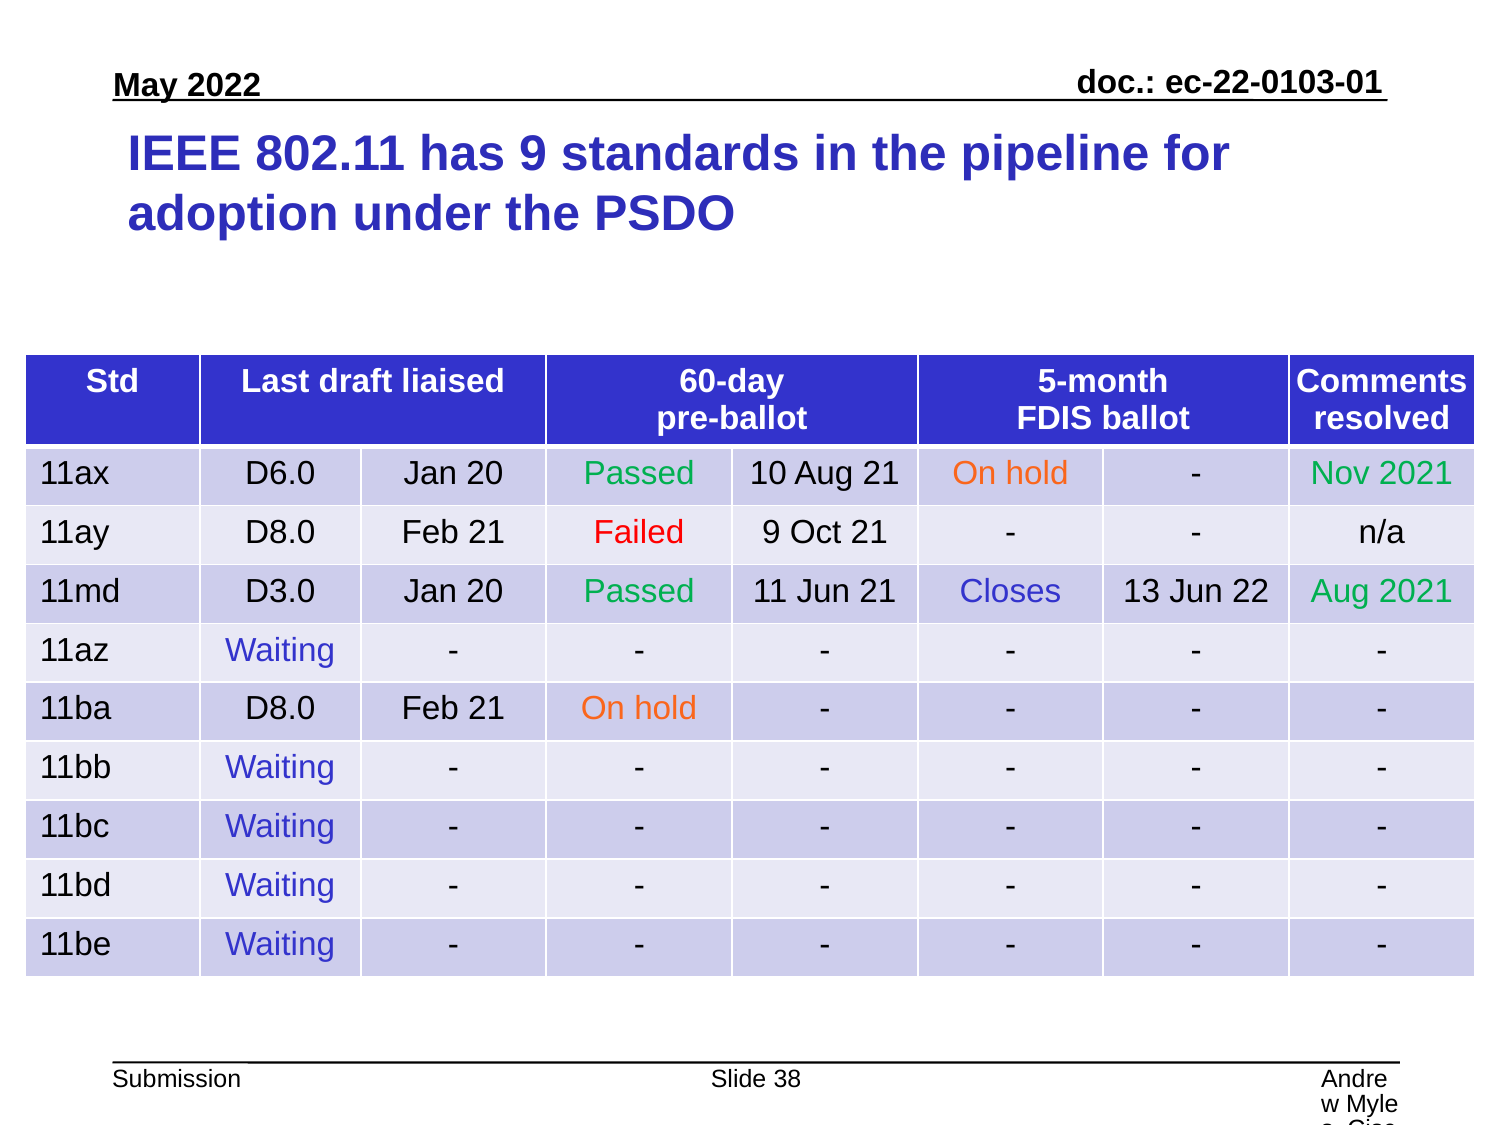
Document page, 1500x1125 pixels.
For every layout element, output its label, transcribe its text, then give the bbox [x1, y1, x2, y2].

table_cell - [733, 919, 917, 976]
table_cell 11bb [26, 742, 199, 799]
table_cell - [919, 624, 1102, 681]
table_header 5-month FDIS ballot [919, 355, 1288, 444]
table_cell Waiting [201, 742, 360, 799]
table_cell - [1104, 860, 1288, 917]
table_cell - [362, 801, 545, 858]
table_cell Waiting [201, 919, 360, 976]
table_cell - [919, 742, 1102, 799]
table_cell Jan 20 [362, 449, 545, 505]
table_cell - [1104, 624, 1288, 681]
title IEEE 802.11 has 9 standards in the pipeline for adoption under the PSDO [112, 112, 1388, 288]
table_cell - [919, 919, 1102, 976]
table_cell D6.0 [201, 449, 360, 505]
table_cell - [1104, 506, 1288, 564]
table_cell - [362, 624, 545, 681]
table_cell Feb 21 [362, 506, 545, 564]
table_cell 13 Jun 22 [1104, 565, 1288, 623]
table_cell - [919, 506, 1102, 564]
table_cell 11bc [26, 801, 199, 858]
table_cell - [362, 919, 545, 976]
table_cell - [547, 919, 731, 976]
table_cell - [1290, 742, 1474, 799]
table_cell - [1290, 801, 1474, 858]
table_cell - [1104, 801, 1288, 858]
table_header Comments resolved [1290, 355, 1474, 444]
table_header 60-day pre-ballot [547, 355, 917, 444]
table_cell Failed [547, 506, 731, 564]
table_cell - [1104, 683, 1288, 740]
table_cell Waiting [201, 624, 360, 681]
table_cell On hold [919, 449, 1102, 505]
table_cell - [547, 801, 731, 858]
table_cell - [919, 683, 1102, 740]
table_cell - [1290, 860, 1474, 917]
table_cell - [733, 624, 917, 681]
table_cell 11bd [26, 860, 199, 917]
table_cell - [362, 860, 545, 917]
table_cell Nov 2021 [1290, 449, 1474, 505]
table_cell 11 Jun 21 [733, 565, 917, 623]
table_cell Jan 20 [362, 565, 545, 623]
table_cell - [1290, 624, 1474, 681]
table_cell 11md [26, 565, 199, 623]
table_cell - [733, 860, 917, 917]
table_cell - [547, 860, 731, 917]
table_cell 11ax [26, 449, 199, 505]
table_cell Closes [919, 565, 1102, 623]
table_cell - [733, 742, 917, 799]
table_cell Passed [547, 449, 731, 505]
table_cell - [547, 742, 731, 799]
slide_number Slide 38 [709, 1061, 803, 1093]
table_cell - [1290, 919, 1474, 976]
table_cell - [547, 624, 731, 681]
table_cell D8.0 [201, 683, 360, 740]
table_cell 11ay [26, 506, 199, 564]
table_cell Aug 2021 [1290, 565, 1474, 623]
table_cell D3.0 [201, 565, 360, 623]
table_cell - [733, 801, 917, 858]
table_cell n/a [1290, 506, 1474, 564]
table_cell D8.0 [201, 506, 360, 564]
table_cell - [1104, 919, 1288, 976]
table_cell - [1290, 683, 1474, 740]
table_cell 9 Oct 21 [733, 506, 917, 564]
table_cell - [919, 801, 1102, 858]
table_cell Waiting [201, 801, 360, 858]
table_cell Waiting [201, 860, 360, 917]
footer Andrew Myles, Cisco [1320, 1061, 1402, 1093]
table_header Last draft liaised [201, 355, 545, 444]
table_cell - [1104, 449, 1288, 505]
table_cell On hold [547, 683, 731, 740]
table_header Std [26, 355, 199, 444]
table_cell Passed [547, 565, 731, 623]
table_cell Feb 21 [362, 683, 545, 740]
table_cell 11be [26, 919, 199, 976]
table_cell 11ba [26, 683, 199, 740]
table_cell - [919, 860, 1102, 917]
table_cell - [1104, 742, 1288, 799]
table_cell - [733, 683, 917, 740]
table_cell 10 Aug 21 [733, 449, 917, 505]
table_cell 11az [26, 624, 199, 681]
table_cell - [362, 742, 545, 799]
